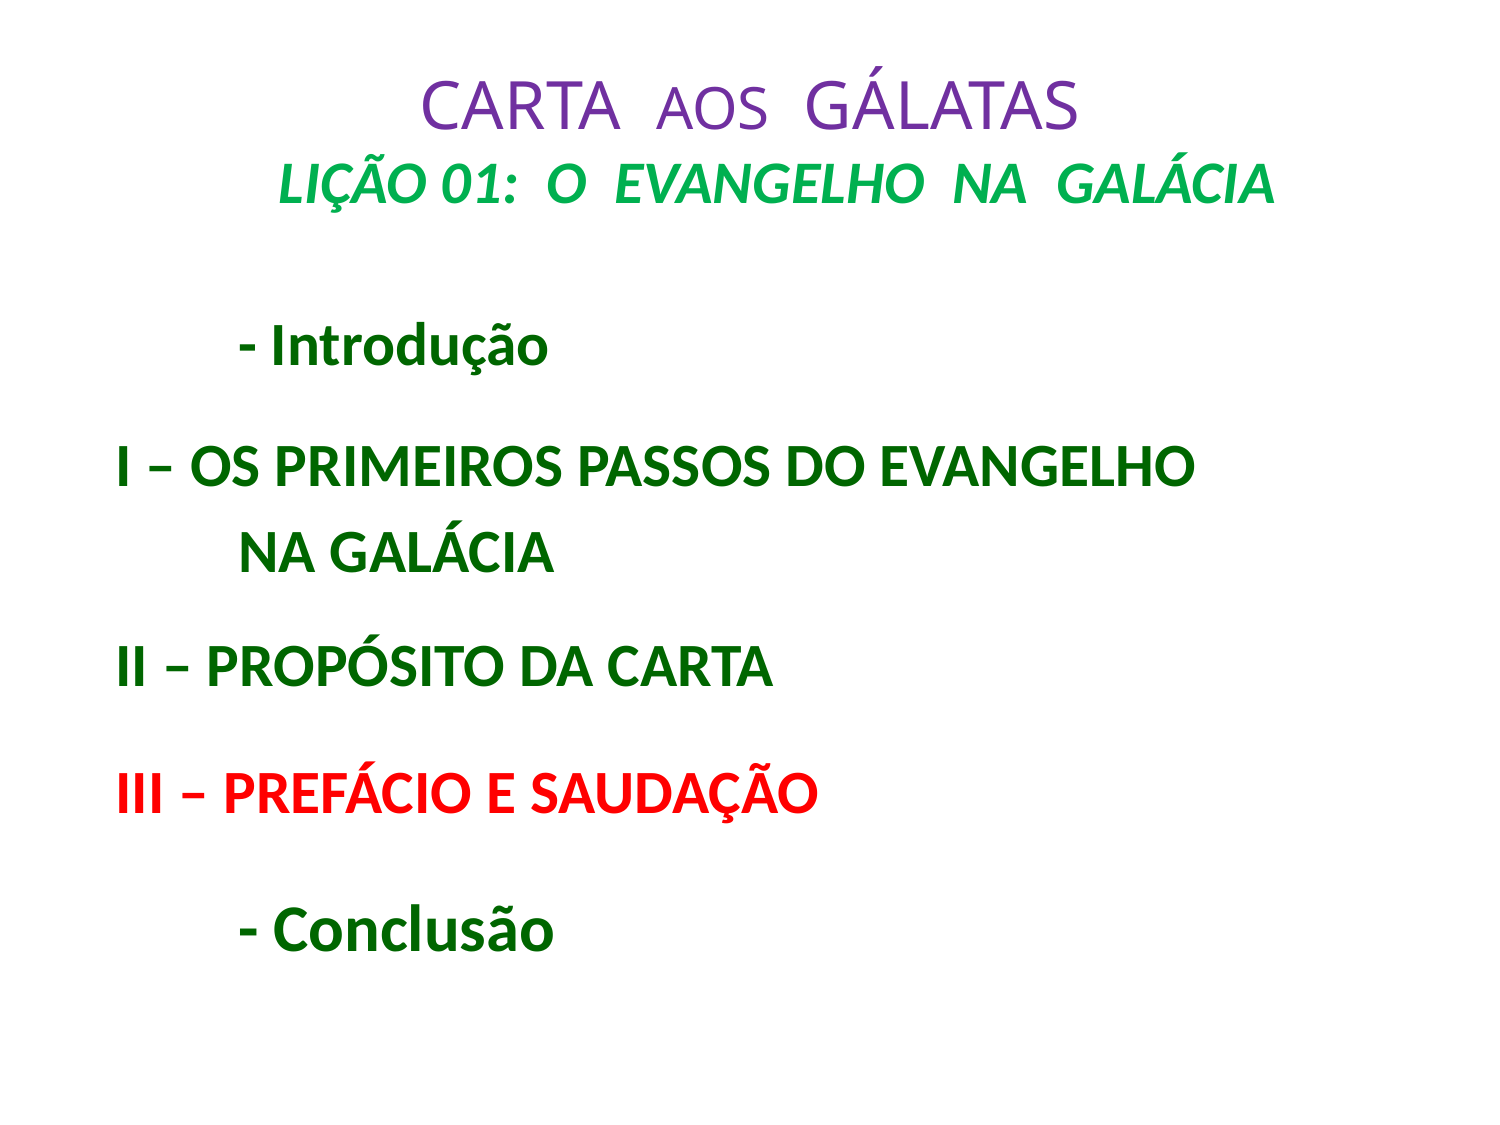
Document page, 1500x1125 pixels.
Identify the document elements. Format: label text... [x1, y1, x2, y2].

list - Introdução I – OS PRIMEIROS PASSOS DO EVANGELHO NA GALÁCIA II – PROPÓSITO DA CARTA III – PREFÁCIO E SAUDAÇÃO - Conclusão [100, 255, 1424, 975]
title CARTA AOS GÁLATAS LIÇÃO 01: O EVANGELHO NA GALÁCIA [75, 45, 1425, 233]
